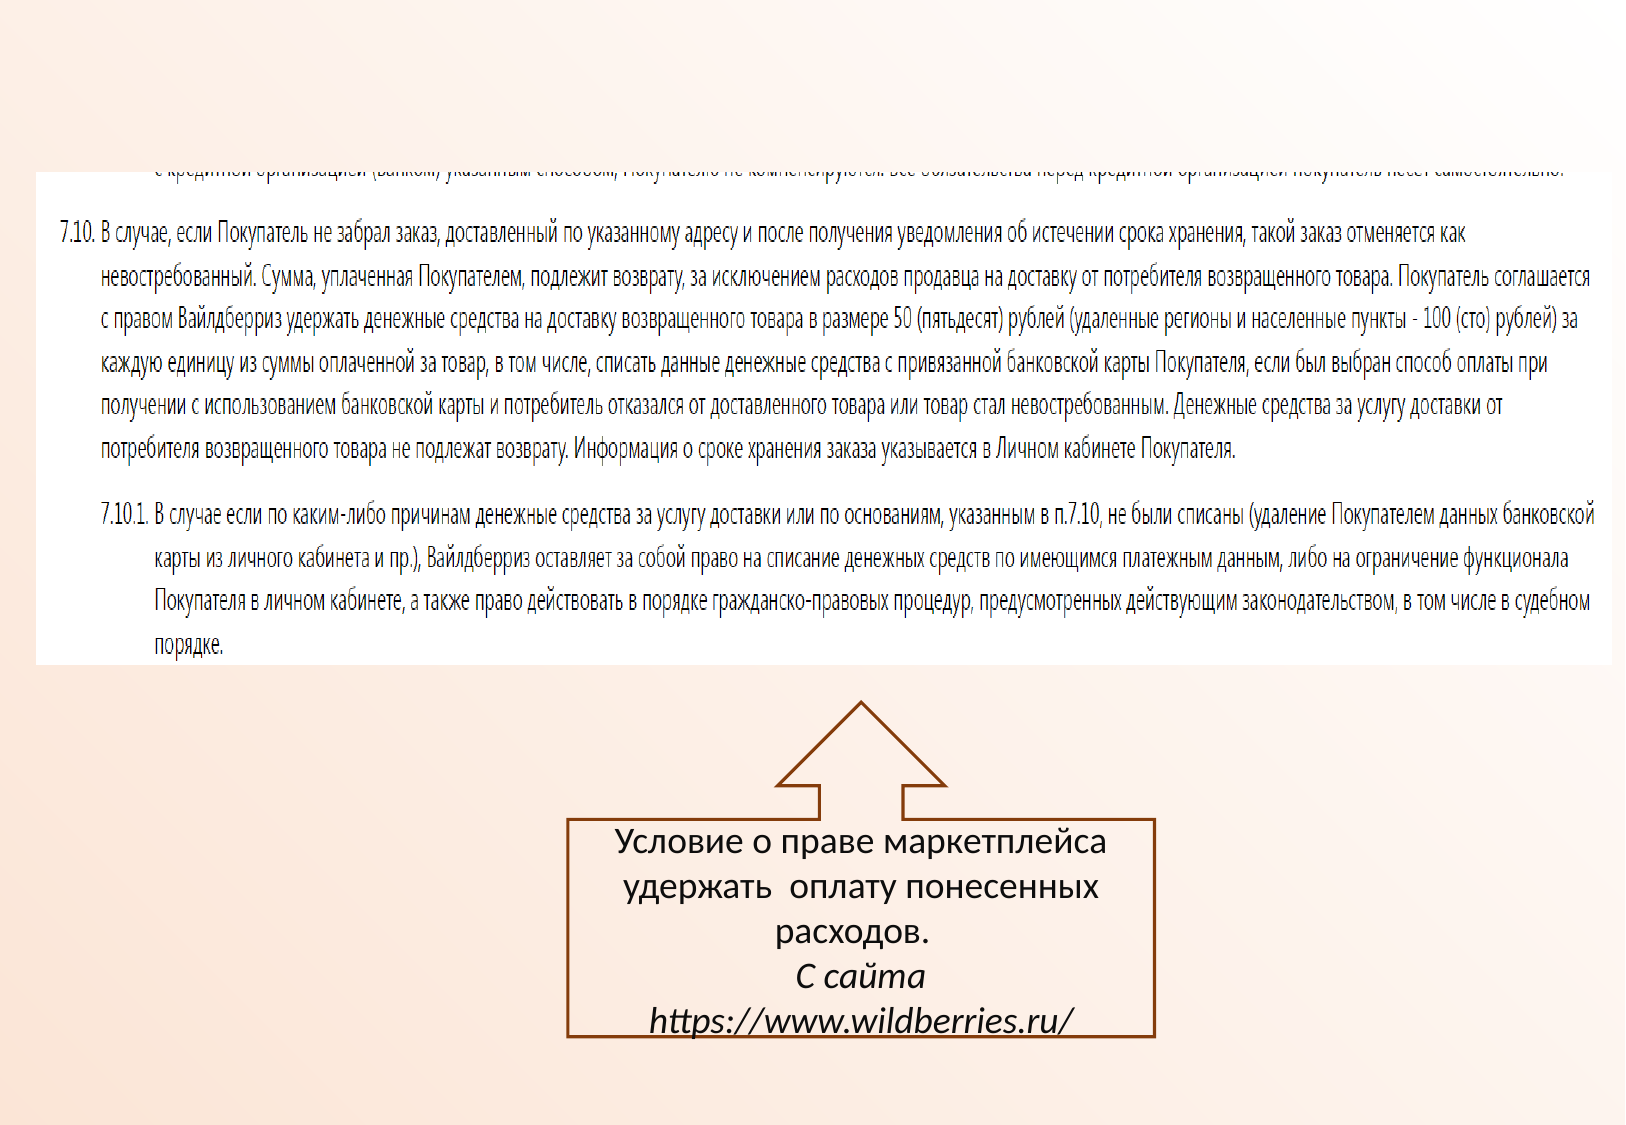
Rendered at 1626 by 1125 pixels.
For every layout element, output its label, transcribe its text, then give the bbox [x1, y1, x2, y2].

picture [36, 172, 1612, 665]
text_box Условие о праве маркетплейса удержать оплату понесенных расходов. С сайта https://www.wildberries.ru/ [566, 700, 1156, 1038]
